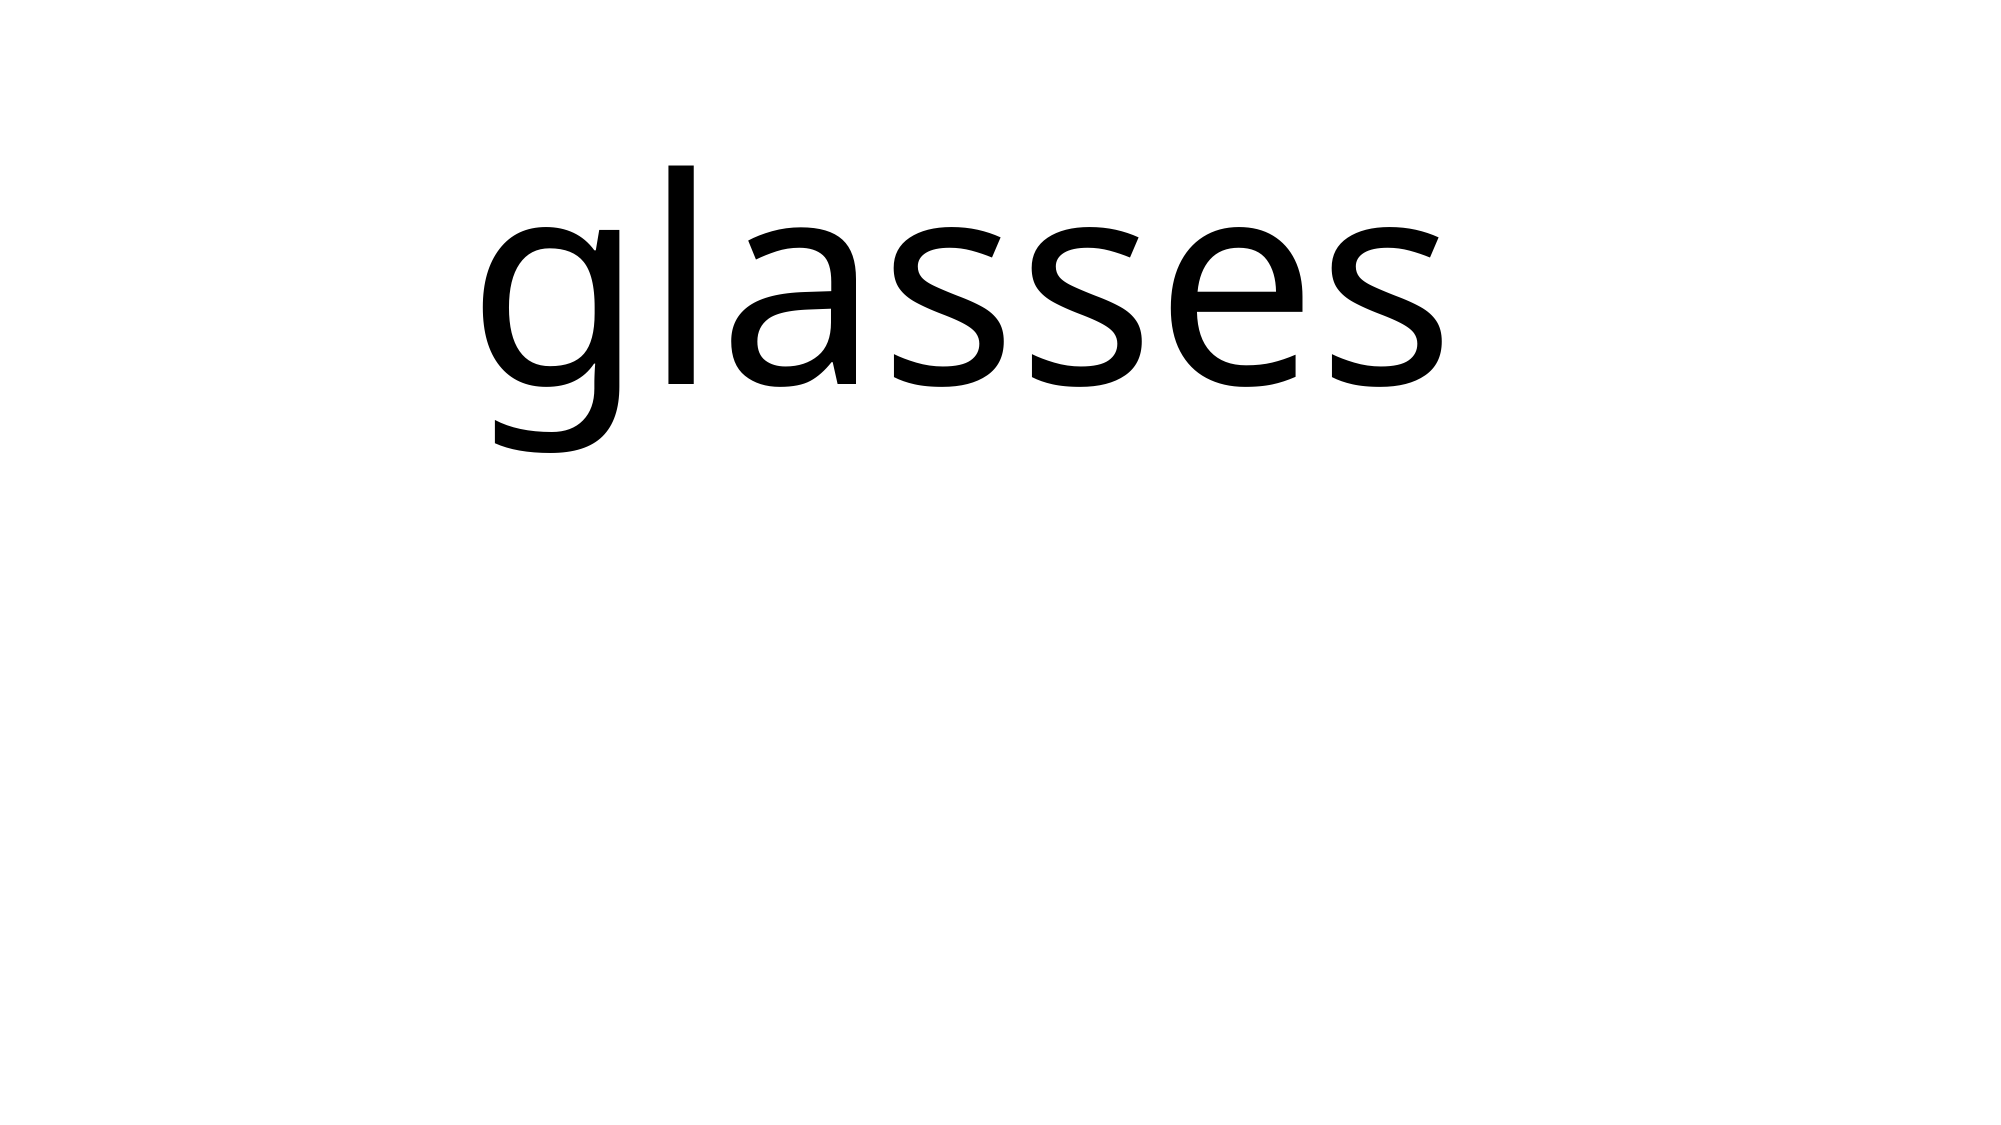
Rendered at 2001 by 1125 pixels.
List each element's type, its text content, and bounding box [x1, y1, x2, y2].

text_box glasses [95, 90, 1829, 450]
